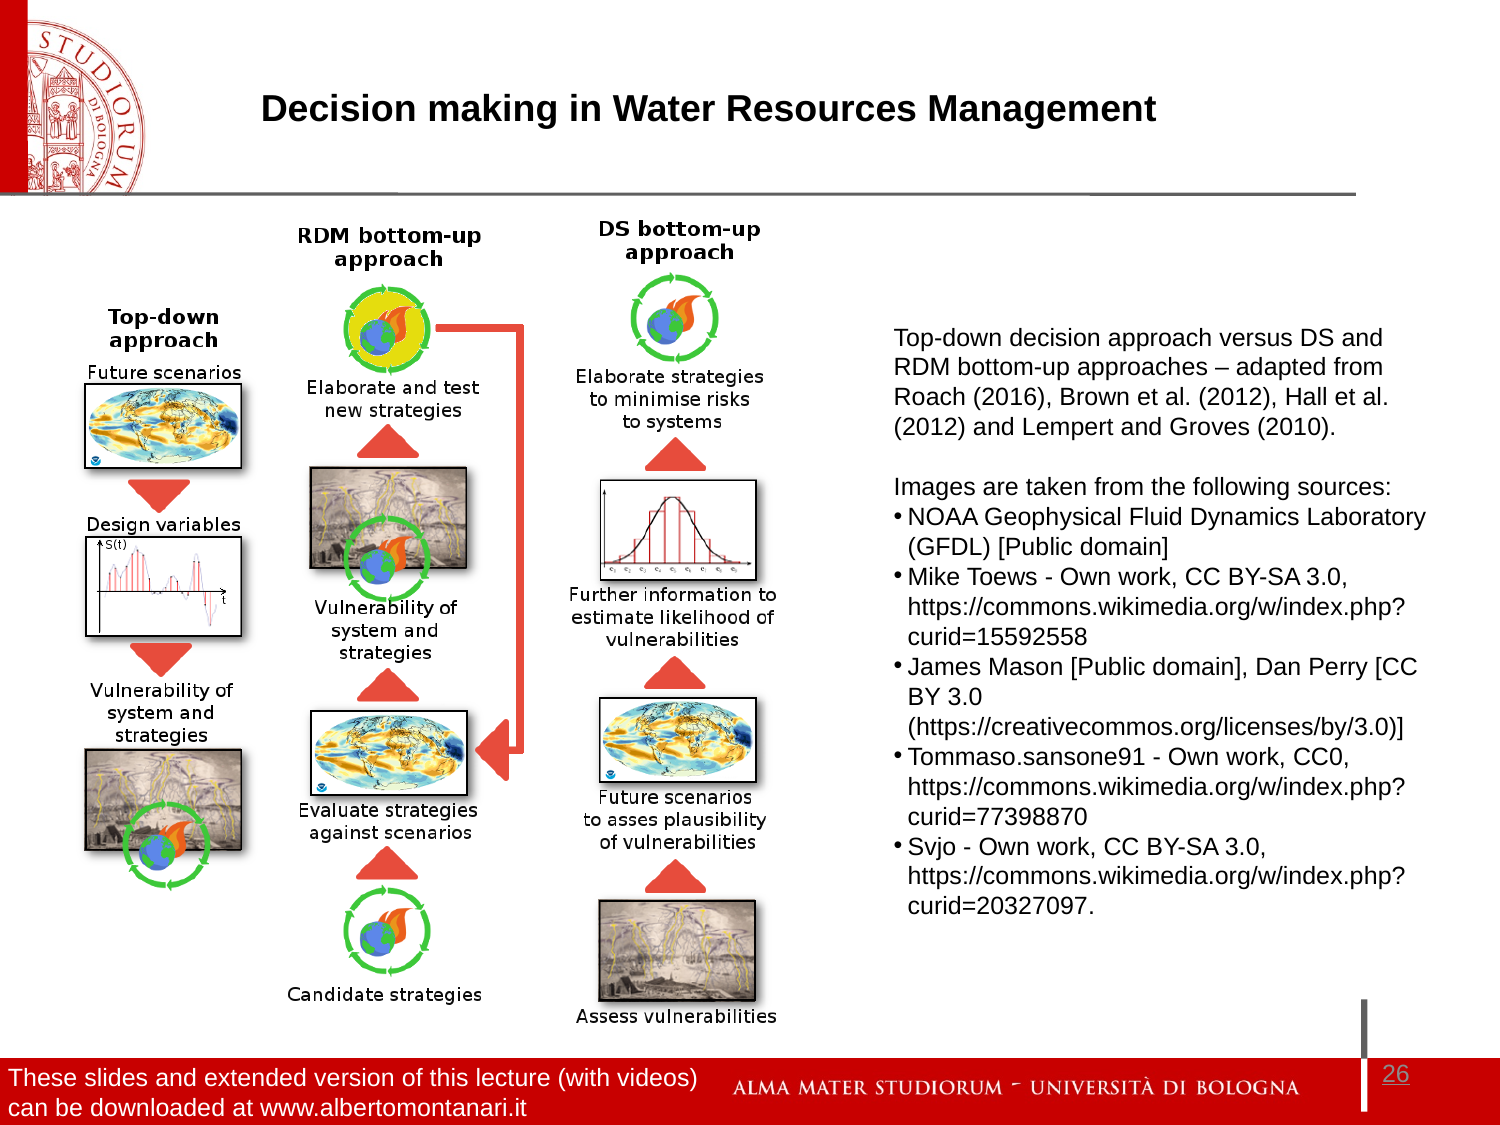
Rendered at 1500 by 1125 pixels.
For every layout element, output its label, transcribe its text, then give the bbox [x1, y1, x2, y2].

picture [46, 198, 796, 1042]
text_box Top-down decision approach versus DS and RDM bottom-up approaches – adapted from Roach (2016), Brown et al. (2012), Hall et al. (2012) and Lempert and Groves (2010). Images are taken from the following sources: NOAA Geophysical Fluid Dynamics Laboratory (GFDL) [Public domain] Mike Toews - Own work, CC BY-SA 3.0, https://commons.wikimedia.org/w/index.php?curid=15592558 James Mason [Public domain], Dan Perry [CC BY 3.0 (https://creativecommos.org/licenses/by/3.0)] Tommaso.sansone91 - Own work, CC0, https://commons.wikimedia.org/w/index.php?curid=77398870 Svjo - Own work, CC BY-SA 3.0, https://commons.wikimedia.org/w/index.php?curid=20327097. [878, 313, 1454, 928]
slide_number 26 [1074, 1042, 1425, 1103]
picture [28, 16, 151, 192]
picture [0, 1058, 1500, 1125]
